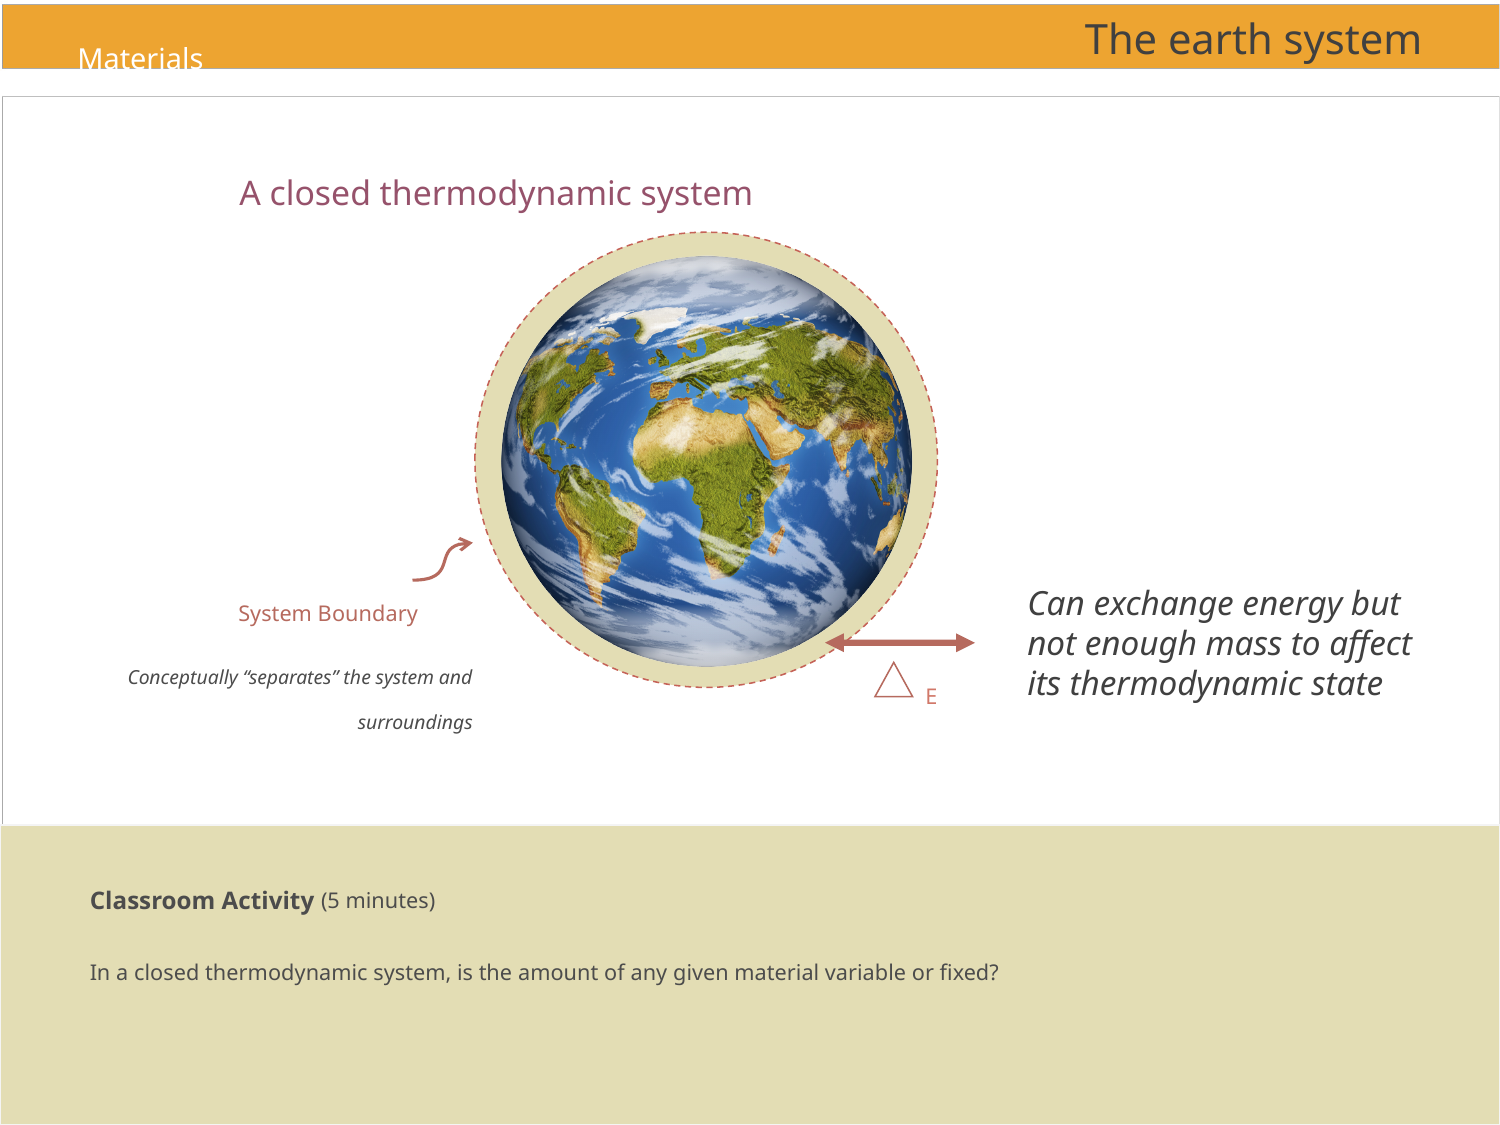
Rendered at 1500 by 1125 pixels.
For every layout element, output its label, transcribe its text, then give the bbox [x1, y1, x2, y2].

text_box [474, 369, 494, 551]
text_box [637, 677, 776, 688]
text_box System Boundary [223, 567, 434, 634]
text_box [423, 530, 462, 592]
text_box Can exchange energy but not enough mass to affect its thermodynamic state [1012, 574, 1450, 710]
text_box Conceptually “separates” the system and surroundings [24, 635, 488, 741]
picture [0, 0, 1500, 824]
text_box A closed thermodynamic system [224, 125, 769, 220]
text_box [609, 232, 803, 253]
text_box [0, 824, 1500, 1125]
text_box [916, 364, 938, 556]
text_box [916, 636, 976, 649]
text_box E [910, 649, 953, 716]
text_box Classroom Activity (5 minutes) In a closed thermodynamic system, is the amount of any given material variable or fixed? [75, 849, 1450, 992]
text_box [875, 677, 910, 697]
title The earth system [587, 12, 1438, 63]
